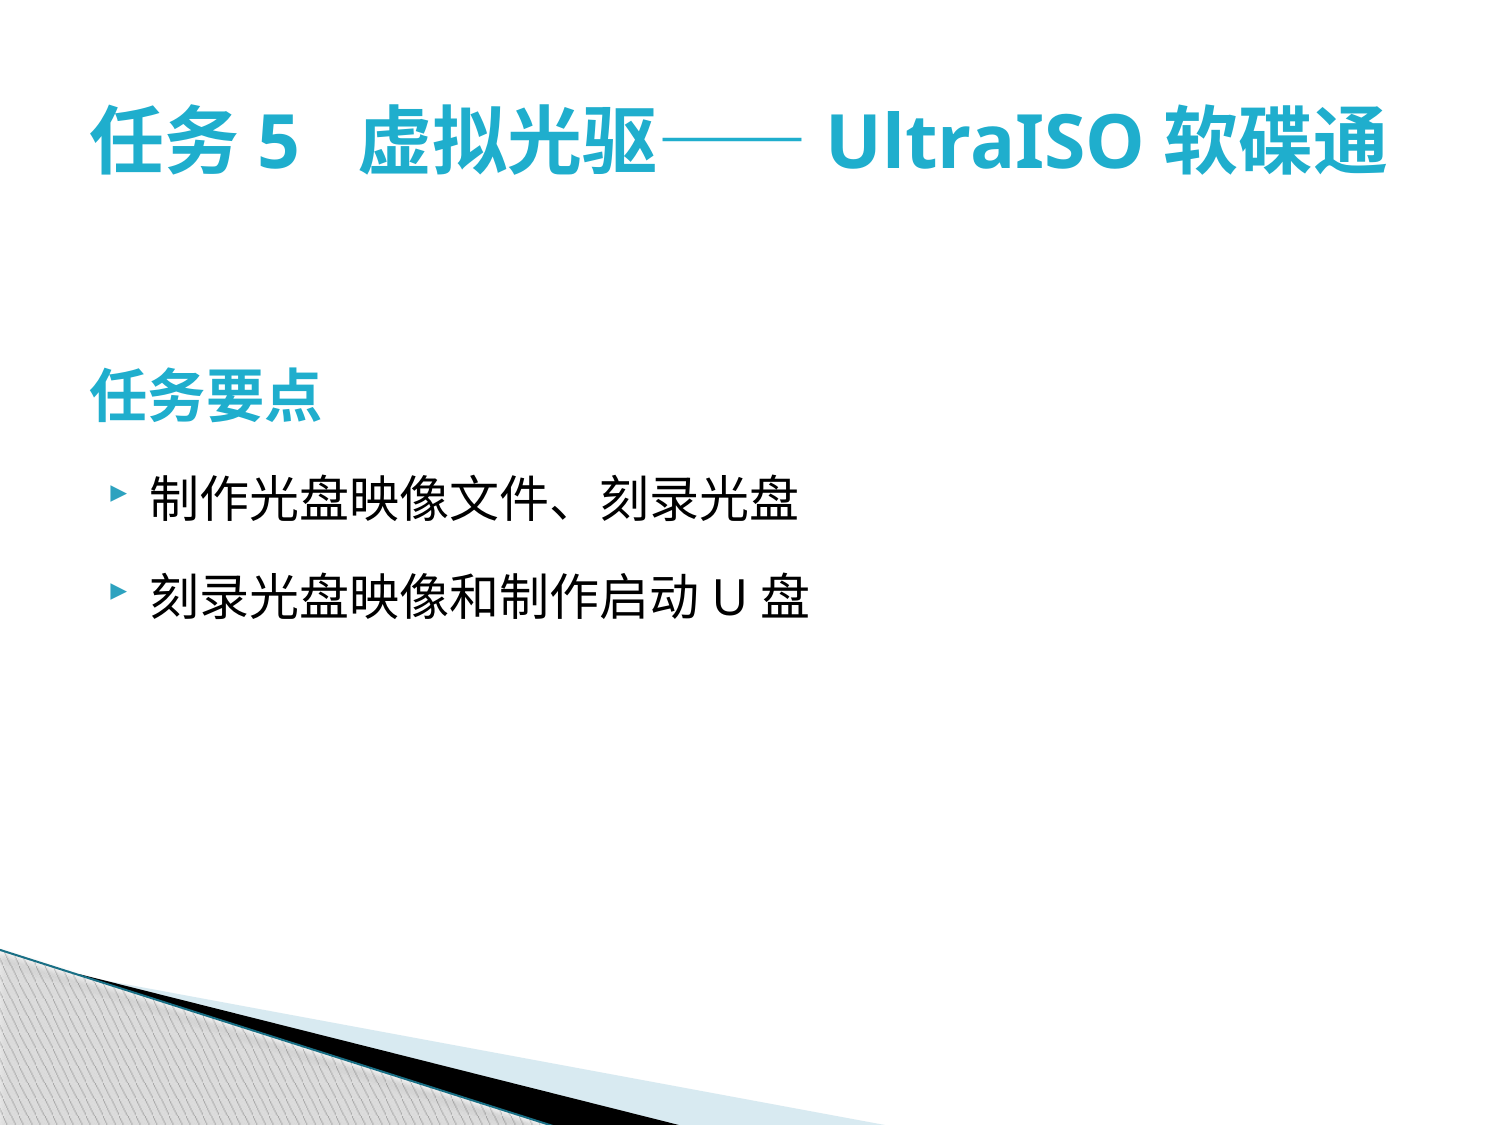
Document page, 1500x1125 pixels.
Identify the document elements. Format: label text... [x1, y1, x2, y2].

title 任务5 虚拟光驱——UltraISO软碟通 [75, 45, 1425, 233]
list 任务要点 制作光盘映像文件、刻录光盘 刻录光盘映像和制作启动U盘 [75, 309, 1425, 953]
